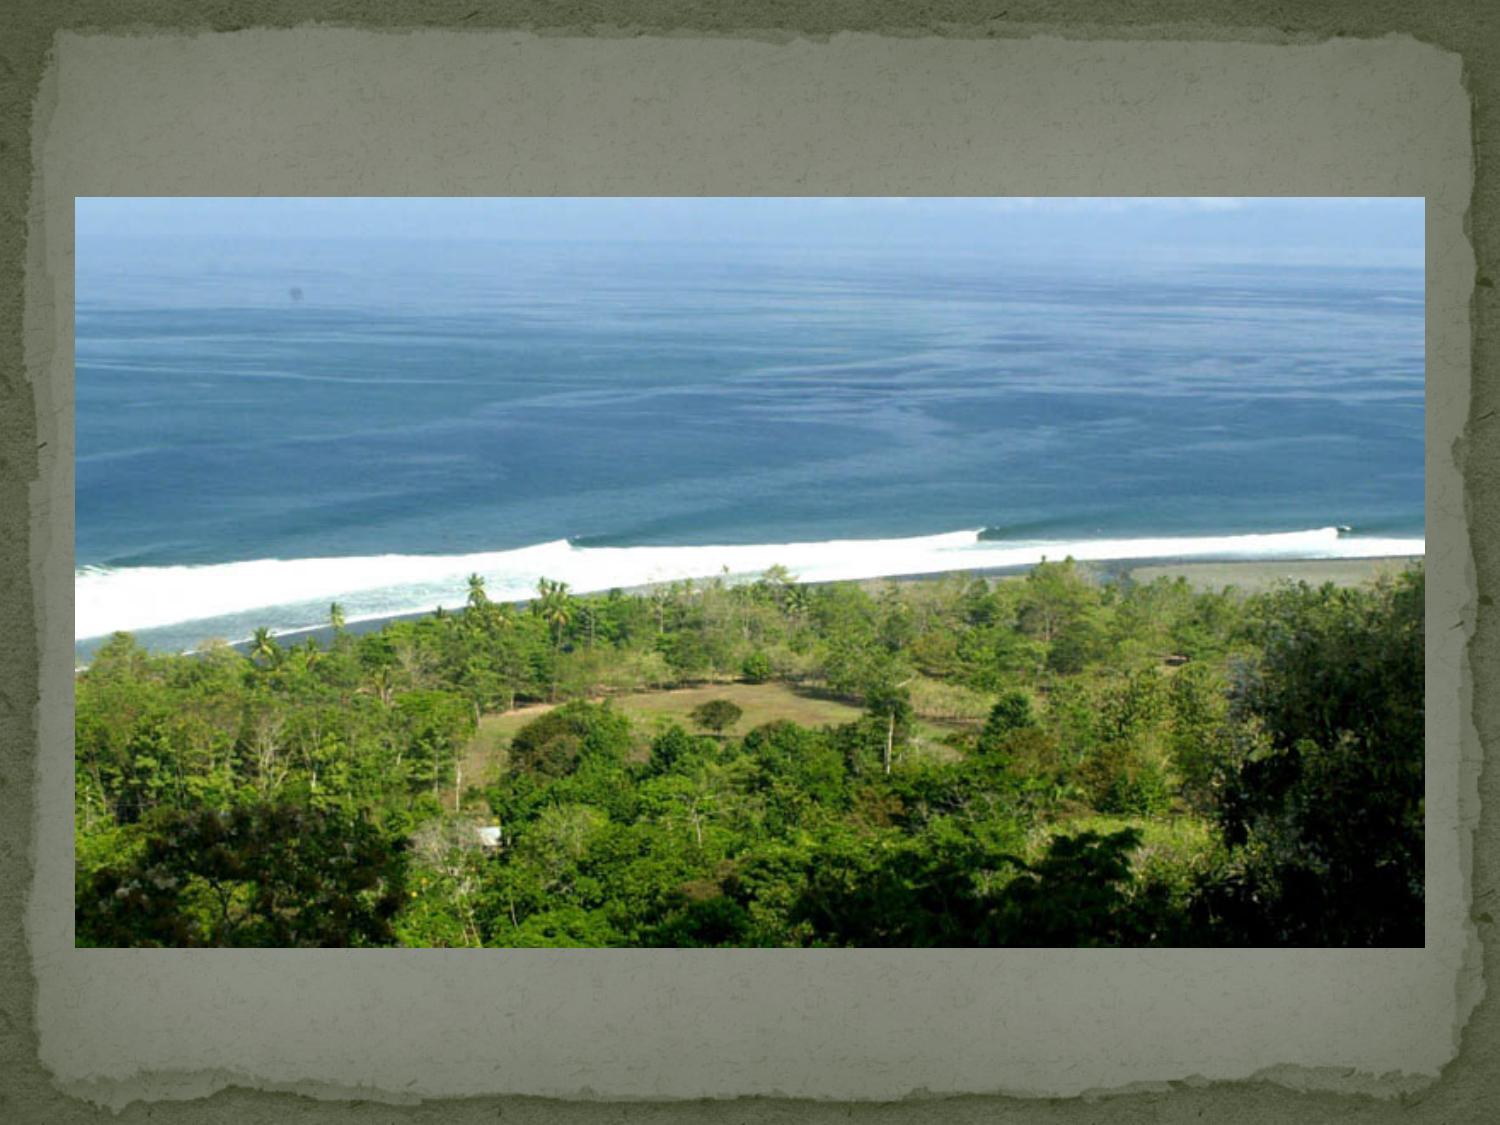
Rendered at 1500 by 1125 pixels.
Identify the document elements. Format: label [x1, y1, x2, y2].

list [76, 199, 1425, 947]
